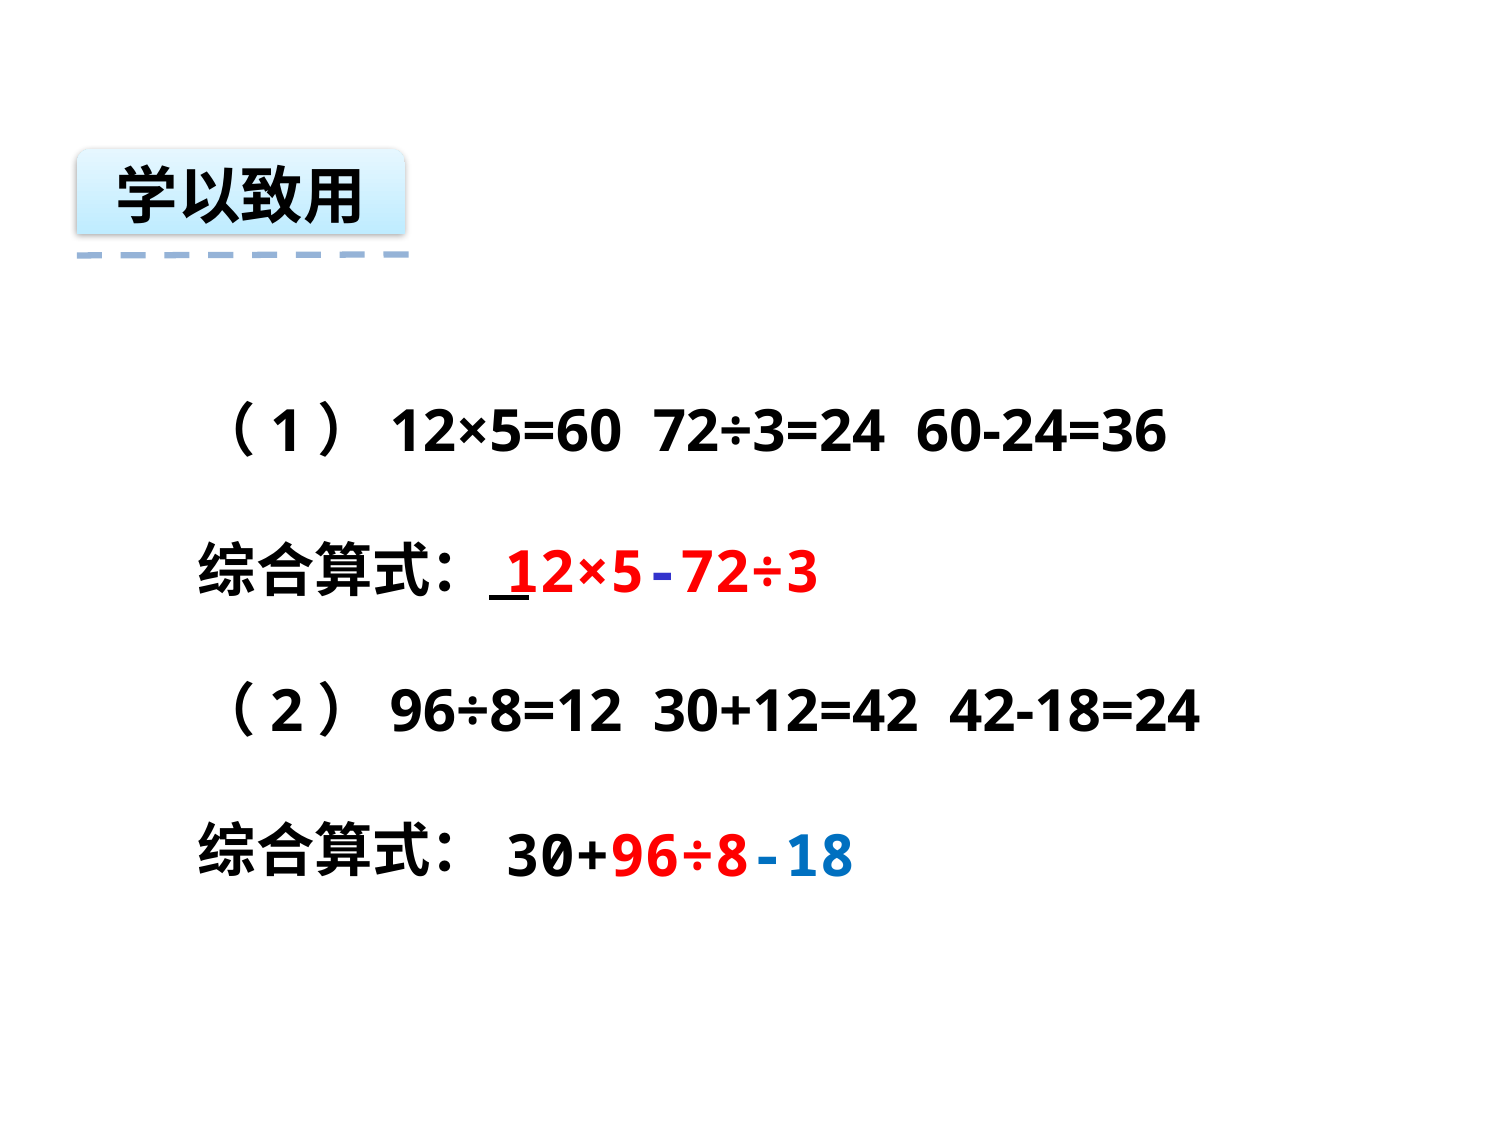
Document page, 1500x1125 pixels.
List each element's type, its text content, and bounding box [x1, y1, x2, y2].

text_box 30+96÷8-18 [490, 810, 1076, 896]
text_box 学以致用 [76, 148, 406, 235]
text_box （1）12×5=60 72÷3=24 60-24=36 综合算式： （2）96÷8=12 30+12=42 42-18=24 综合算式： [183, 385, 1341, 890]
text_box 12×5-72÷3 [490, 527, 1018, 612]
